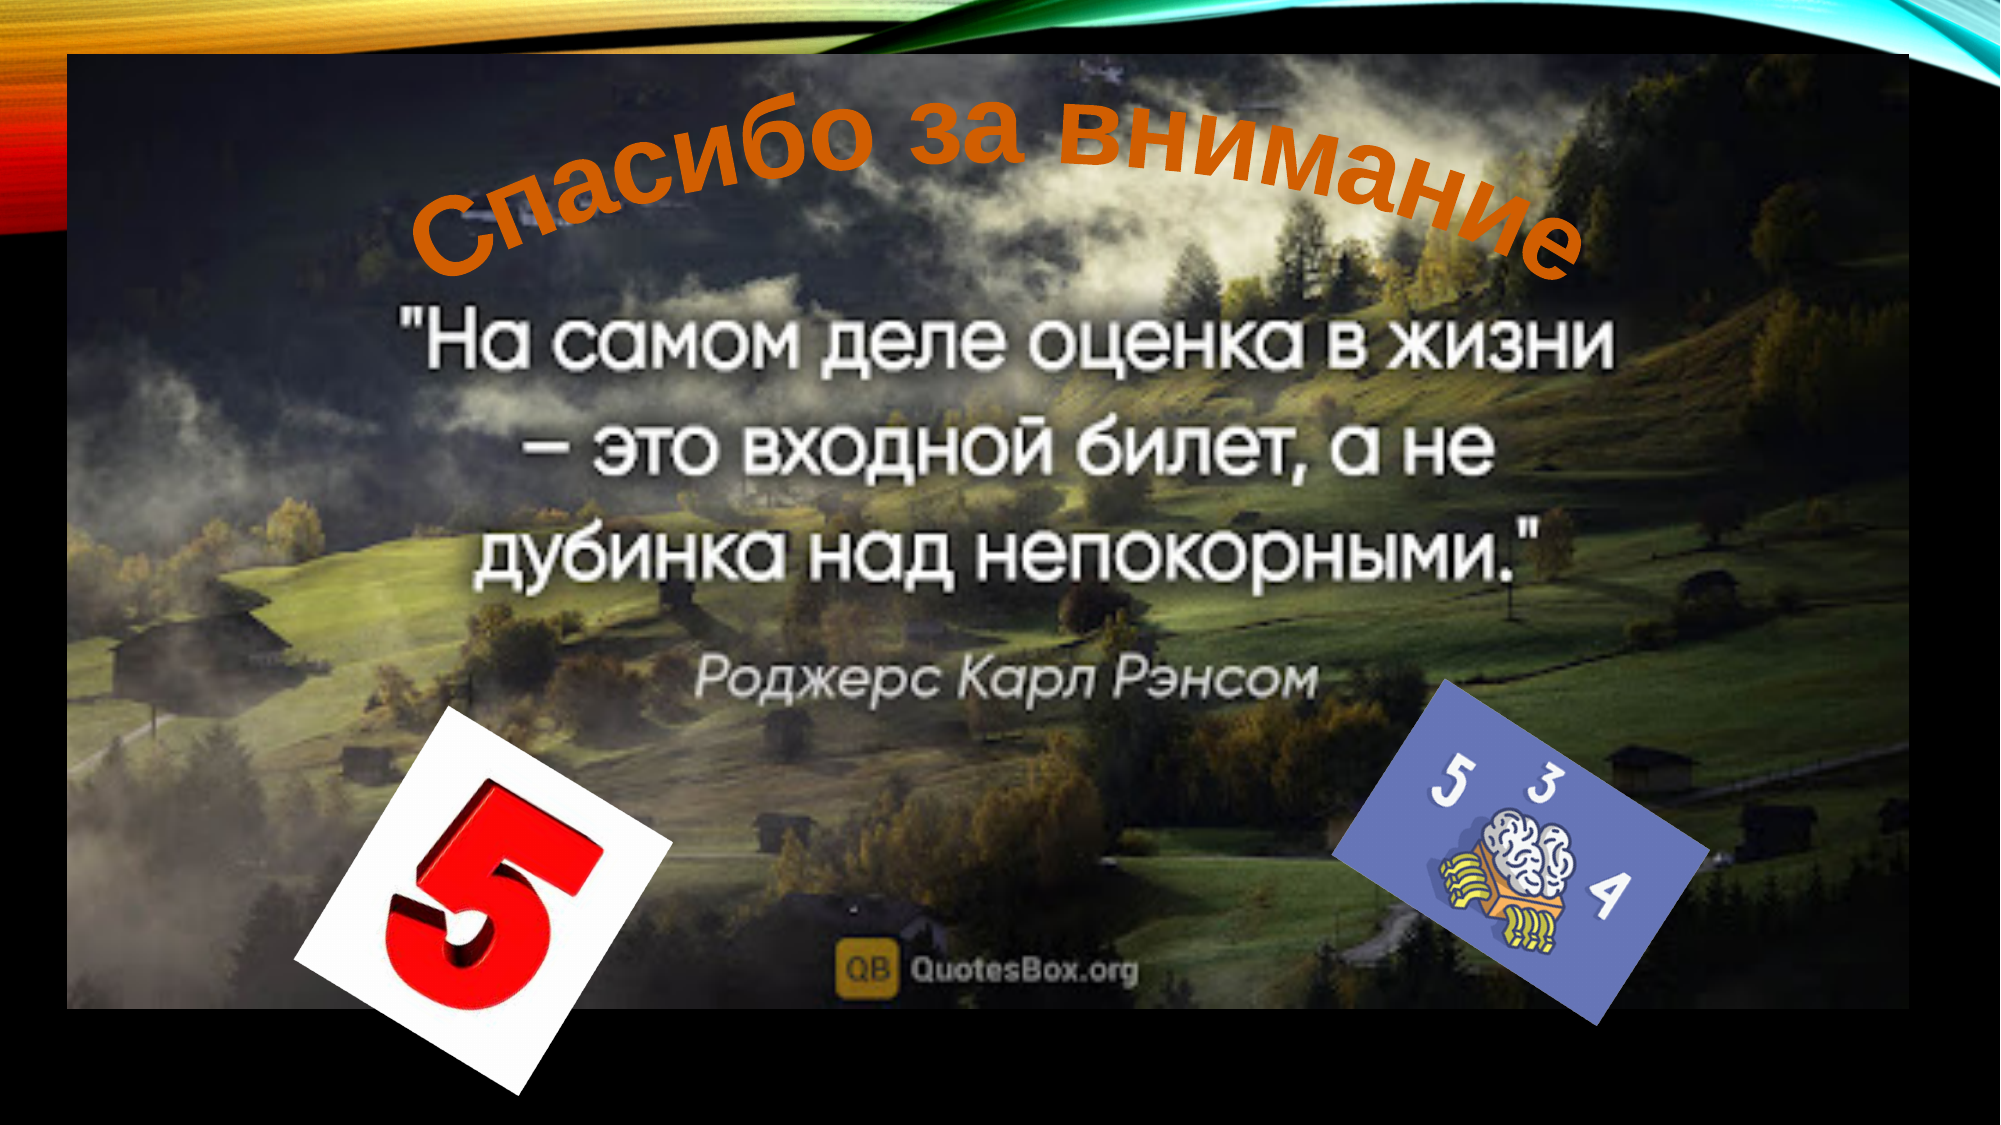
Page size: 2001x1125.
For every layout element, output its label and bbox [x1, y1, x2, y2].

picture [0, 0, 2000, 1095]
list [1362, 747, 1679, 957]
